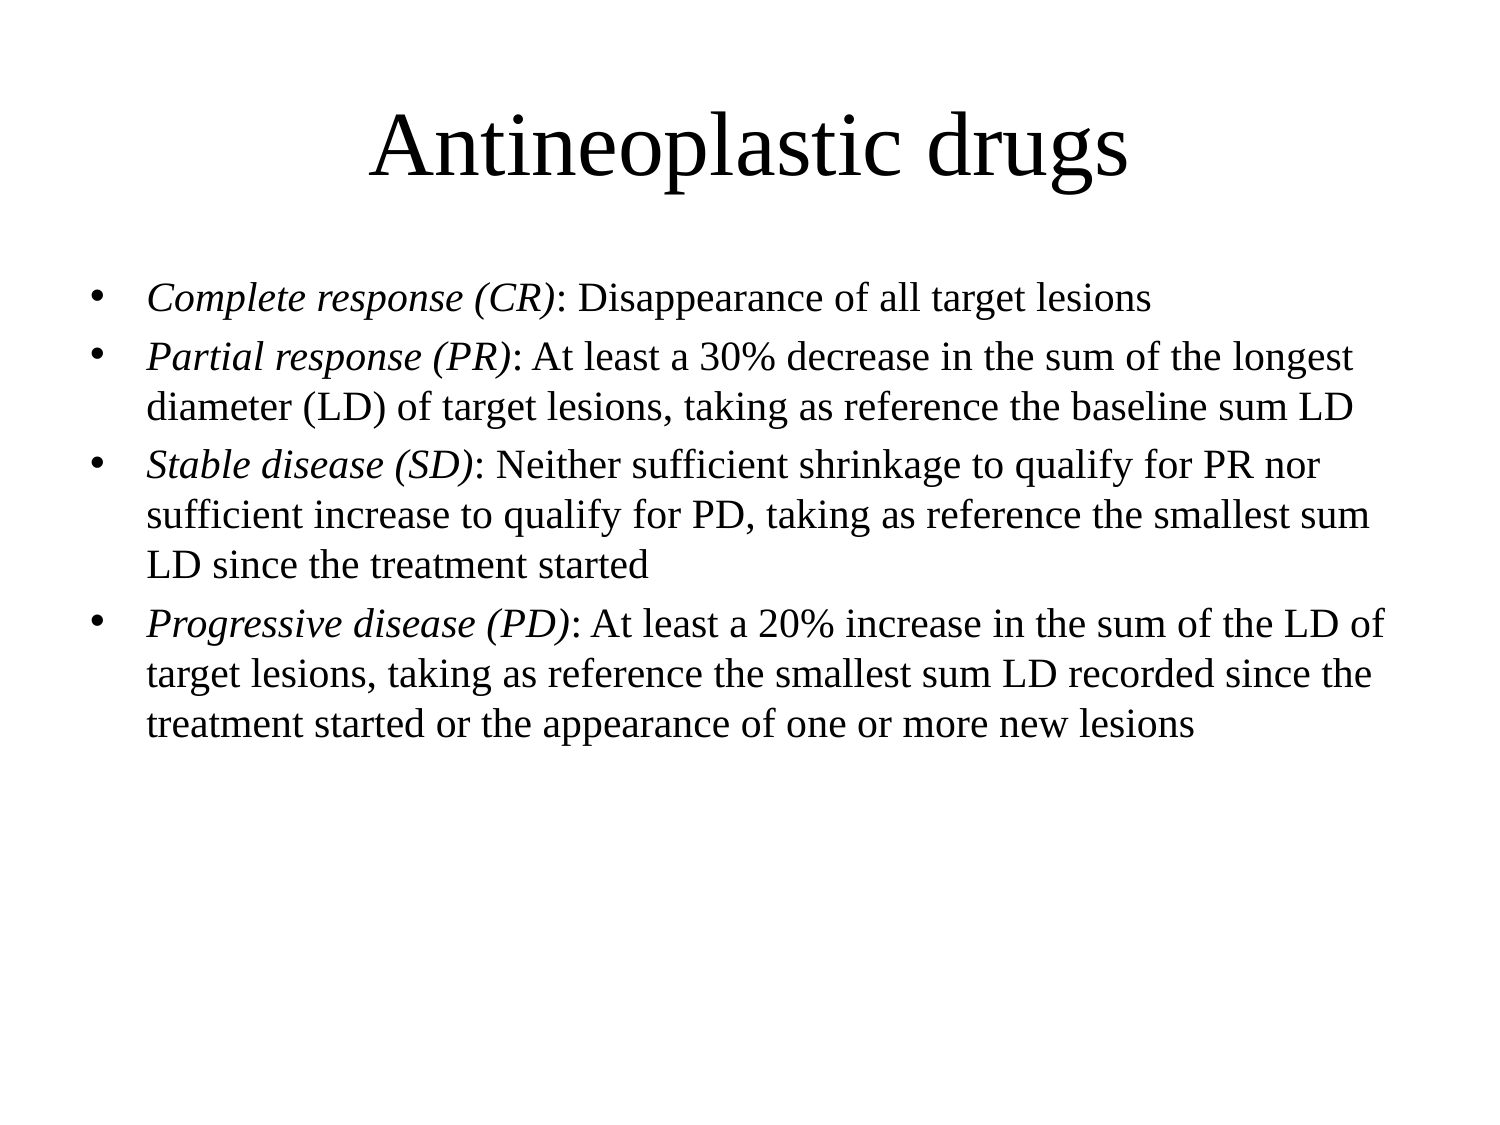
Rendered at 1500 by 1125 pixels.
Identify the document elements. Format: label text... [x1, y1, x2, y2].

title Antineoplastic drugs [75, 45, 1425, 233]
list Complete response (CR): Disappearance of all target lesions Partial response (PR): At least a 30% decrease in the sum of the longest diameter (LD) of target lesions, taking as reference the baseline sum LD Stable disease (SD): Neither sufficient shrinkage to qualify for PR nor sufficient increase to qualify for PD, taking as reference the smallest sum LD since the treatment started Progressive disease (PD): At least a 20% increase in the sum of the LD of target lesions, taking as reference the smallest sum LD recorded since the treatment started or the appearance of one or more new lesions [75, 262, 1425, 1005]
